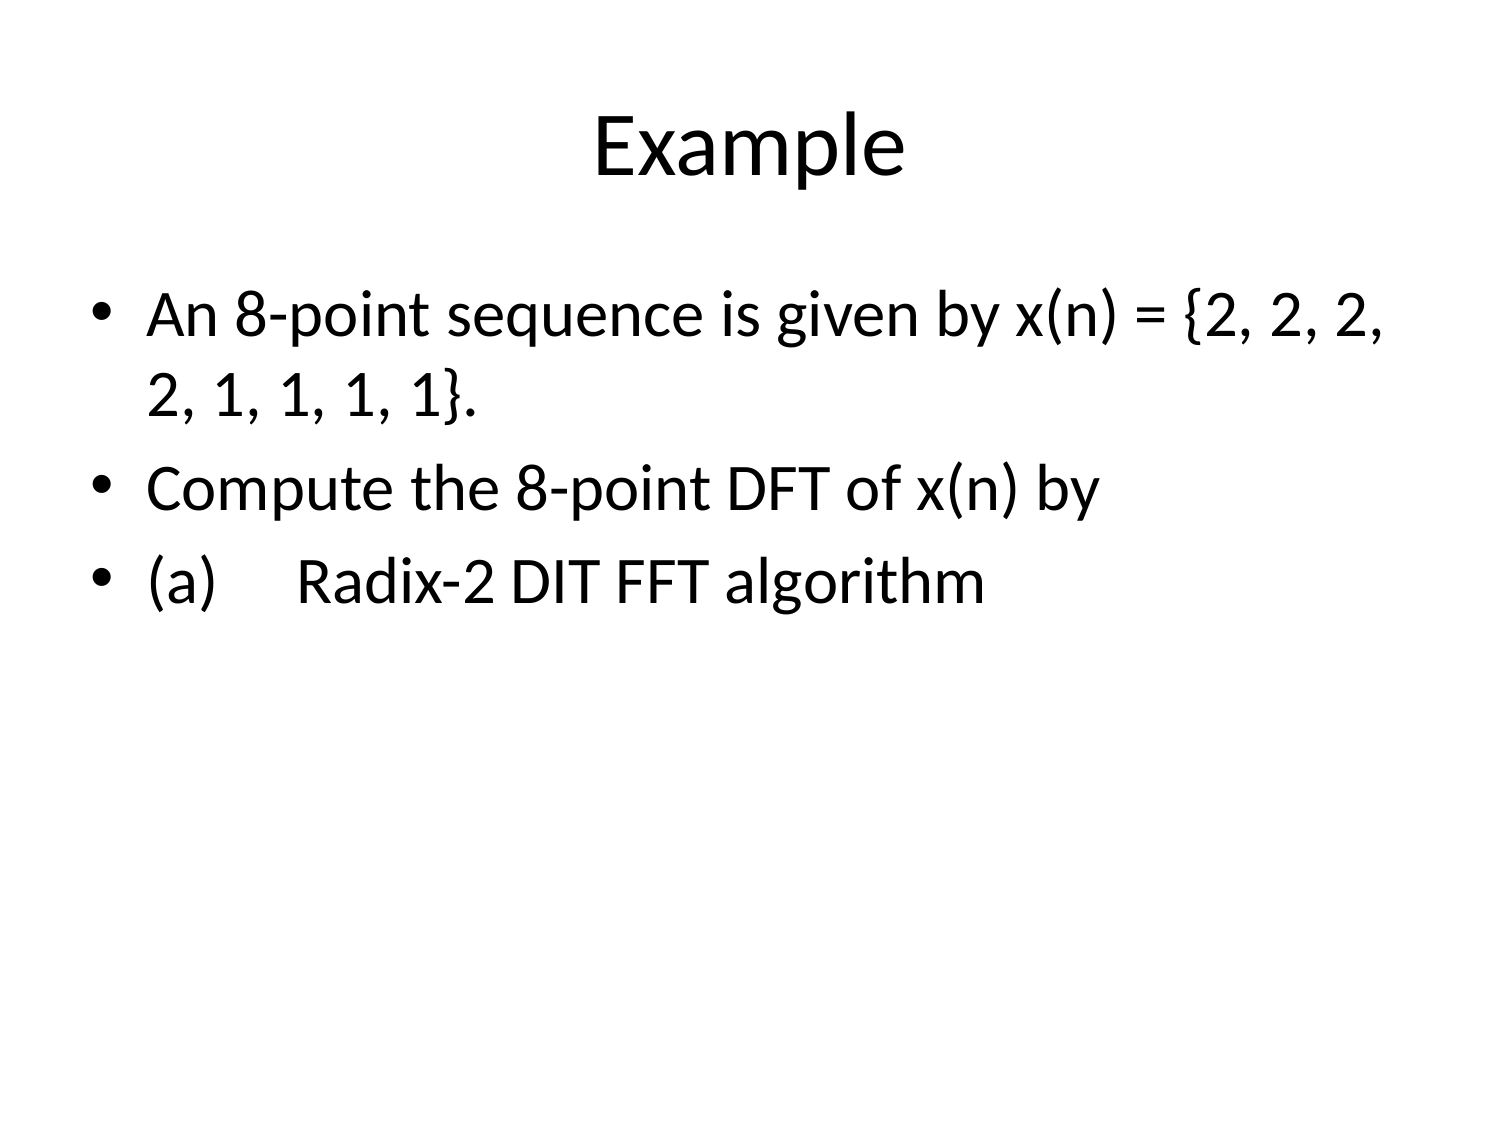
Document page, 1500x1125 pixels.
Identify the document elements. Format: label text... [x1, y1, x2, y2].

title Example [75, 45, 1425, 233]
list An 8-point sequence is given by x(n) = {2, 2, 2, 2, 1, 1, 1, 1}. Compute the 8-point DFT of x(n) by (a) Radix-2 DIT FFT algorithm [75, 262, 1425, 1005]
